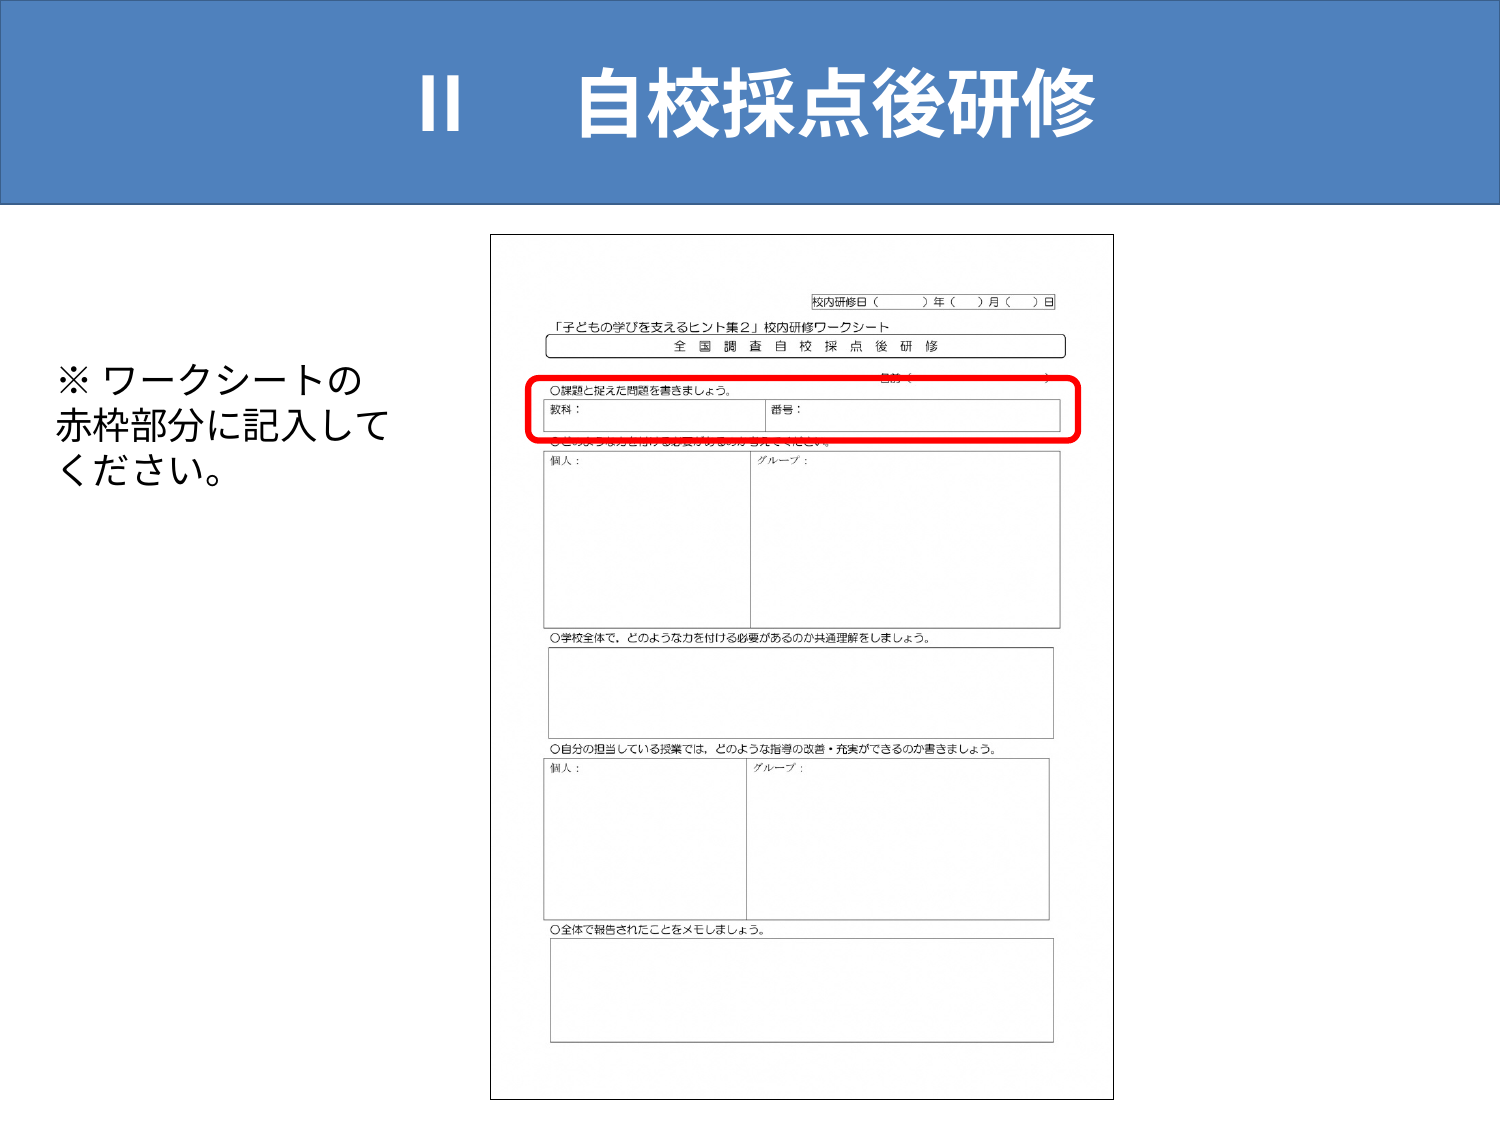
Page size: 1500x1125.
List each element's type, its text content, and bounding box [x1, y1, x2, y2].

picture [490, 234, 1114, 1101]
text_box ※ワークシートの 赤枠部分に記入してください。 [40, 349, 410, 500]
text_box Ⅱ 自校採点後研修 [0, 0, 1500, 205]
